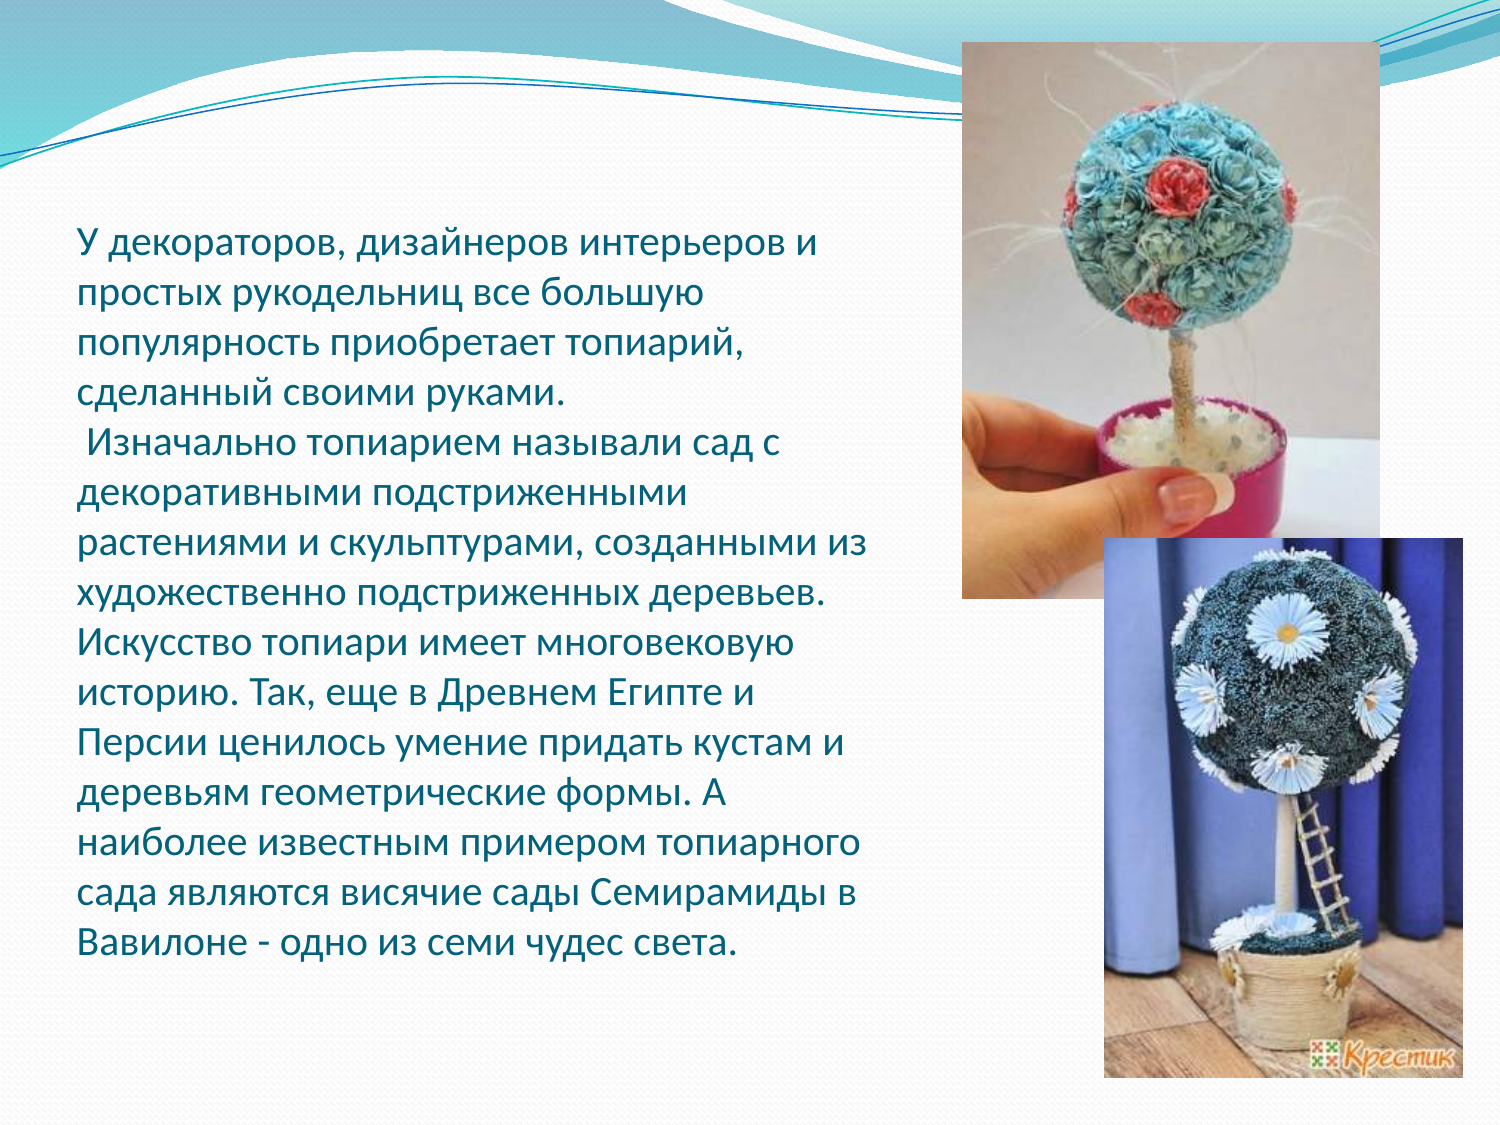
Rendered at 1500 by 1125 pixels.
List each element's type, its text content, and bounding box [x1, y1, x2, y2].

title У декораторов, дизайнеров интерьеров и простых рукодельниц все большую популярность приобретает топиарий, сделанный своими руками. Изначально топиарием называли сад с декоративными подстриженными растениями и скульптурами, созданными из художественно подстриженных деревьев. Искусство топиари имеет многовековую историю. Так, еще в Древнем Египте и Персии ценилось умение придать кустам и деревьям геометрические формы. А наиболее известным примером топиарного сада являются висячие сады Семирамиды в Вавилоне - одно из семи чудес света. [76, 125, 886, 965]
picture [962, 42, 1463, 1078]
